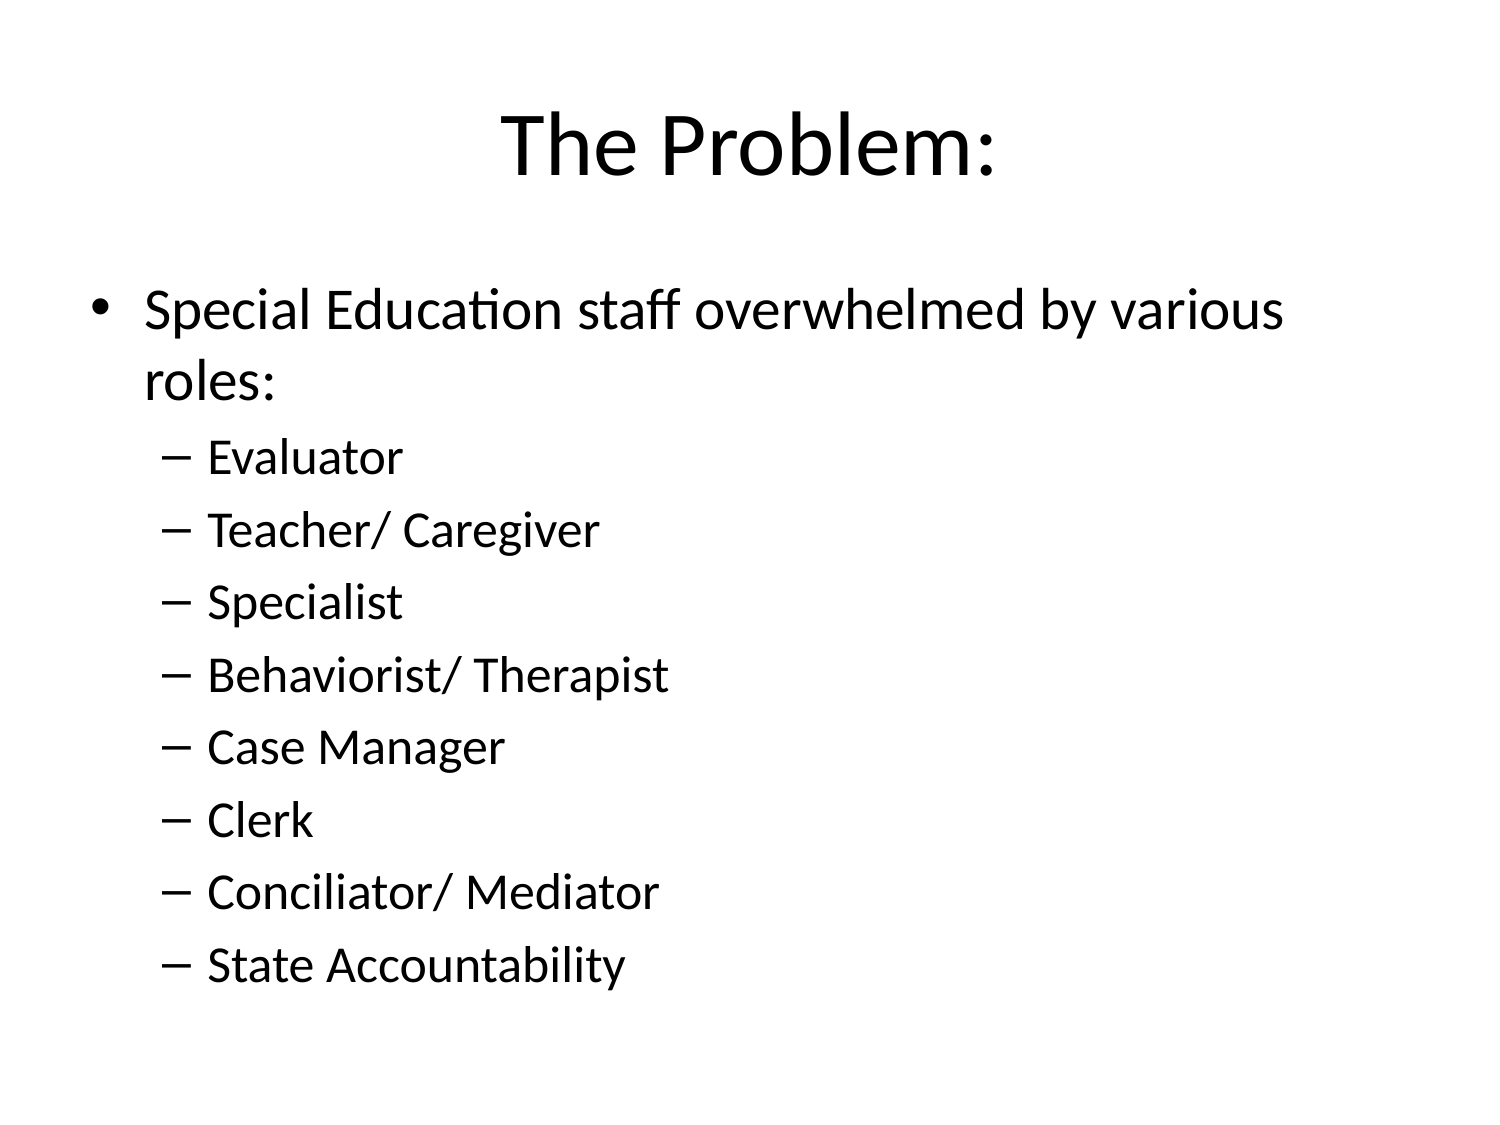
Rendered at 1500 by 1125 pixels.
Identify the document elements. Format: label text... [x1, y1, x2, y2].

list Special Education staff overwhelmed by various roles: Evaluator Teacher/ Caregiver Specialist Behaviorist/ Therapist Case Manager Clerk Conciliator/ Mediator State Accountability [75, 262, 1425, 1005]
title The Problem: [75, 45, 1425, 233]
